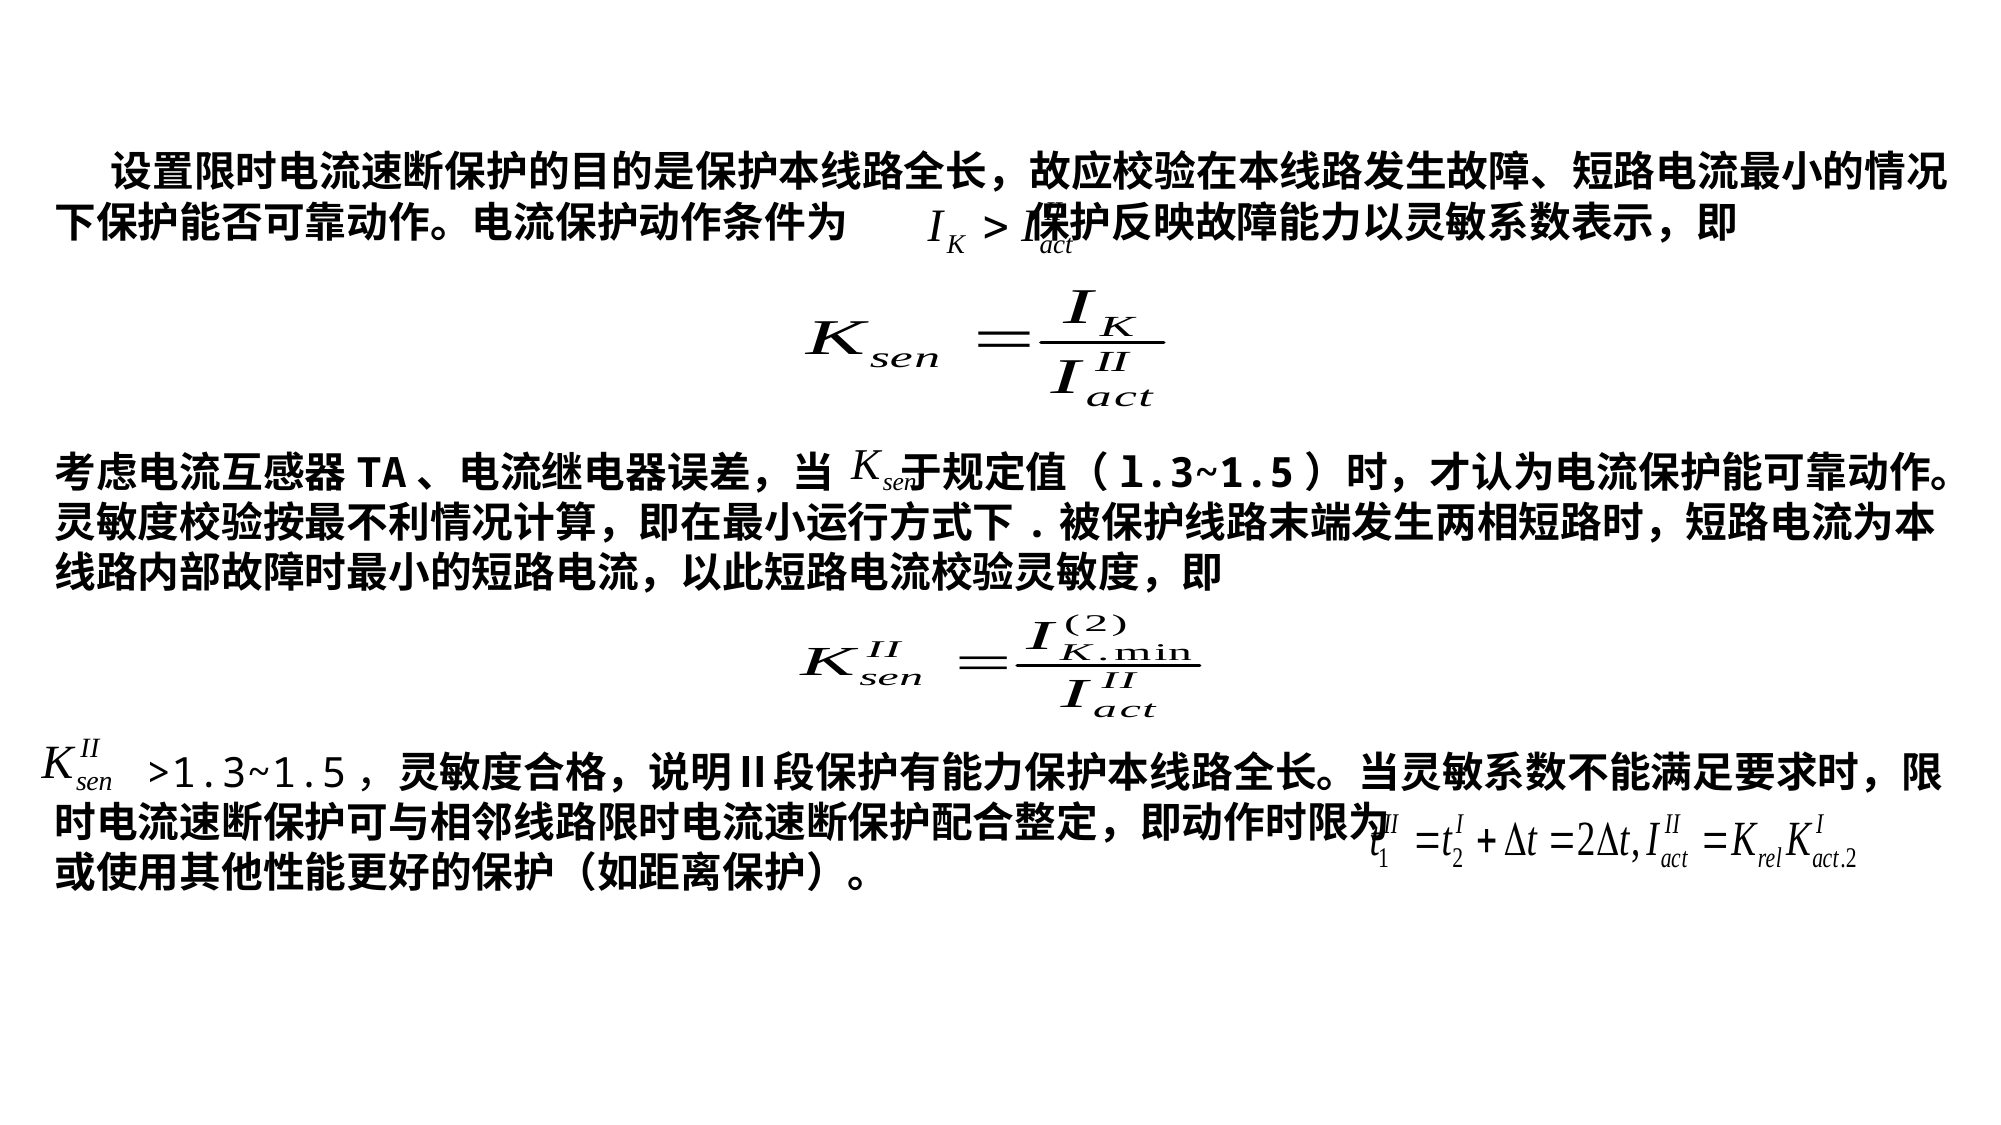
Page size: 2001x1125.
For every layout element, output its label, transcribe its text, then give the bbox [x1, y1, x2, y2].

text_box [32, 726, 125, 803]
text_box 设置限时电流速断保护的目的是保护本线路全长，故应校验在本线路发生故障、短路电流最小的情况下保护能否可靠动作。电流保护动作条件为 保护反映故障能力以灵敏系数表示，即 考虑电流互感器TA、电流继电器误差，当 于规定值（l.3~1.5）时，才认为电流保护能可靠动作。灵敏度校验按最不利情况计算，即在最小运行方式下.被保护线路末端发生两相短路时，短路电流为本线路内部故障时最小的短路电流，以此短路电流校验灵敏度，即 >1.3~1.5，灵敏度合格，说明Ⅱ段保护有能力保护本线路全长。当灵敏系数不能满足要求时，限时电流速断保护可与相邻线路限时电流速断保护配合整定，即动作时限为 或使用其他性能更好的保护（如距离保护）。 [39, 137, 1969, 903]
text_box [918, 191, 1082, 265]
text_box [785, 603, 1215, 727]
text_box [1364, 802, 1864, 881]
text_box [843, 435, 928, 502]
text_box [789, 275, 1182, 418]
